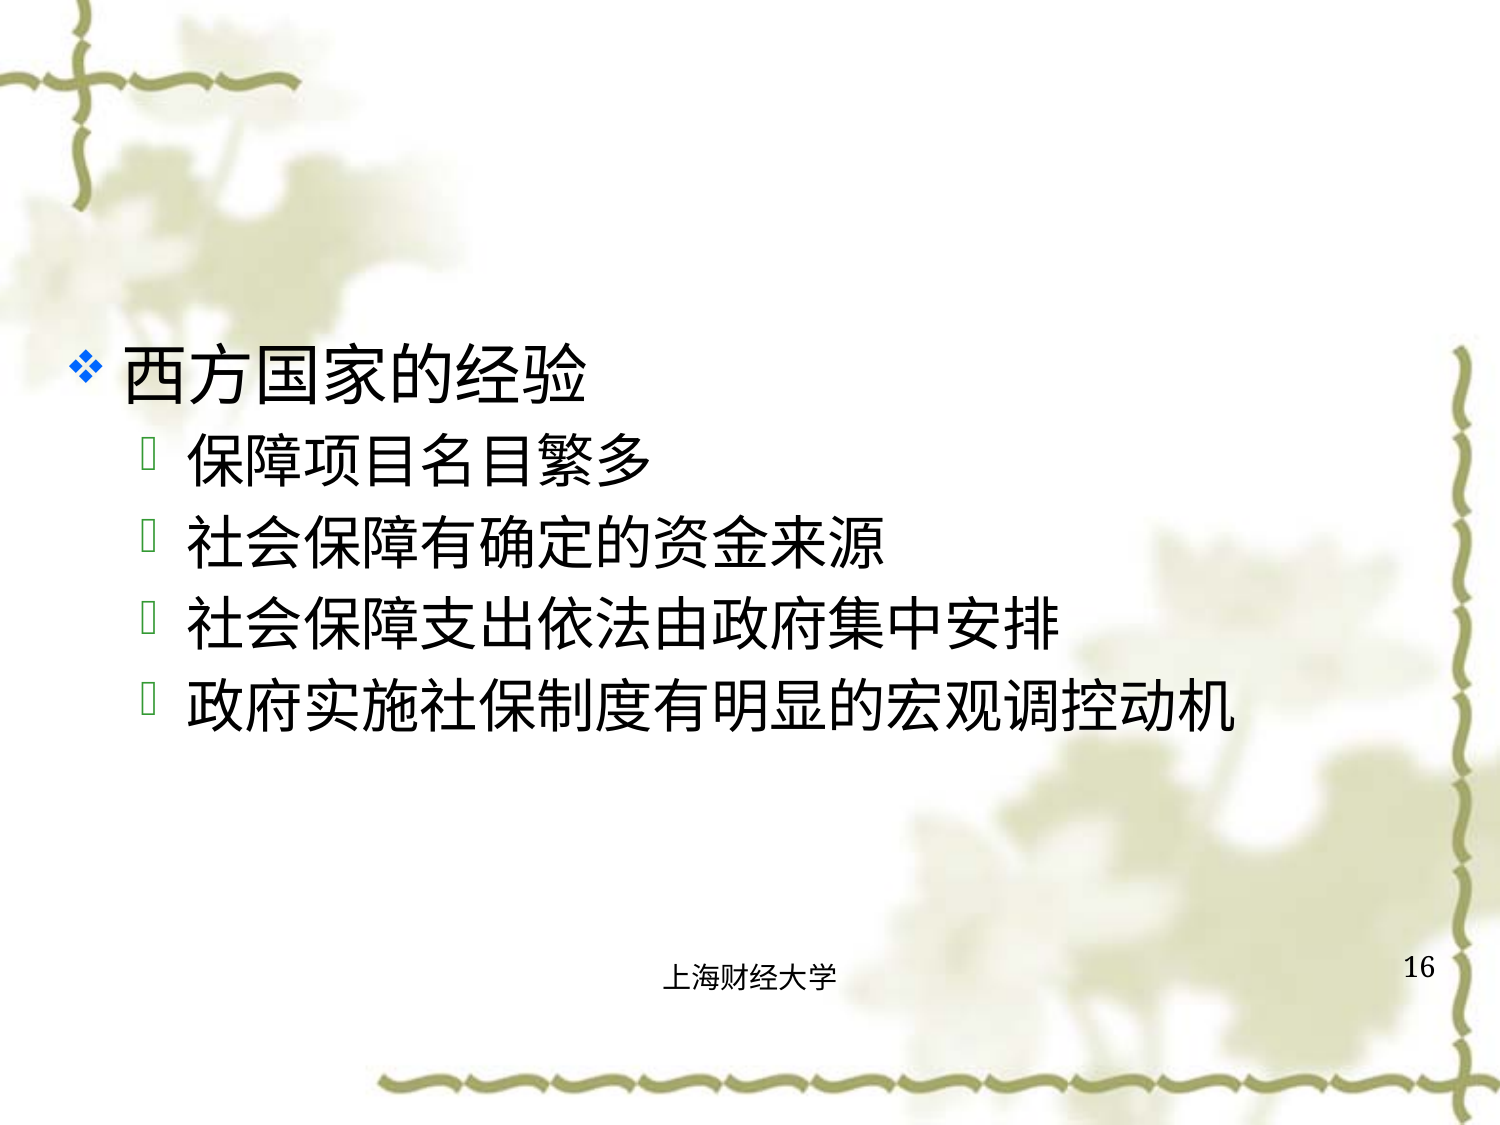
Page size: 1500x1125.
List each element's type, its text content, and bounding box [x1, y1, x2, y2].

slide_number 16 [1074, 940, 1451, 1066]
footer 上海财经大学 [512, 952, 988, 1066]
picture [0, 0, 1500, 1125]
list 西方国家的经验 保障项目名目繁多 社会保障有确定的资金来源 社会保障支出依法由政府集中安排 政府实施社保制度有明显的宏观调控动机 [49, 324, 1452, 963]
